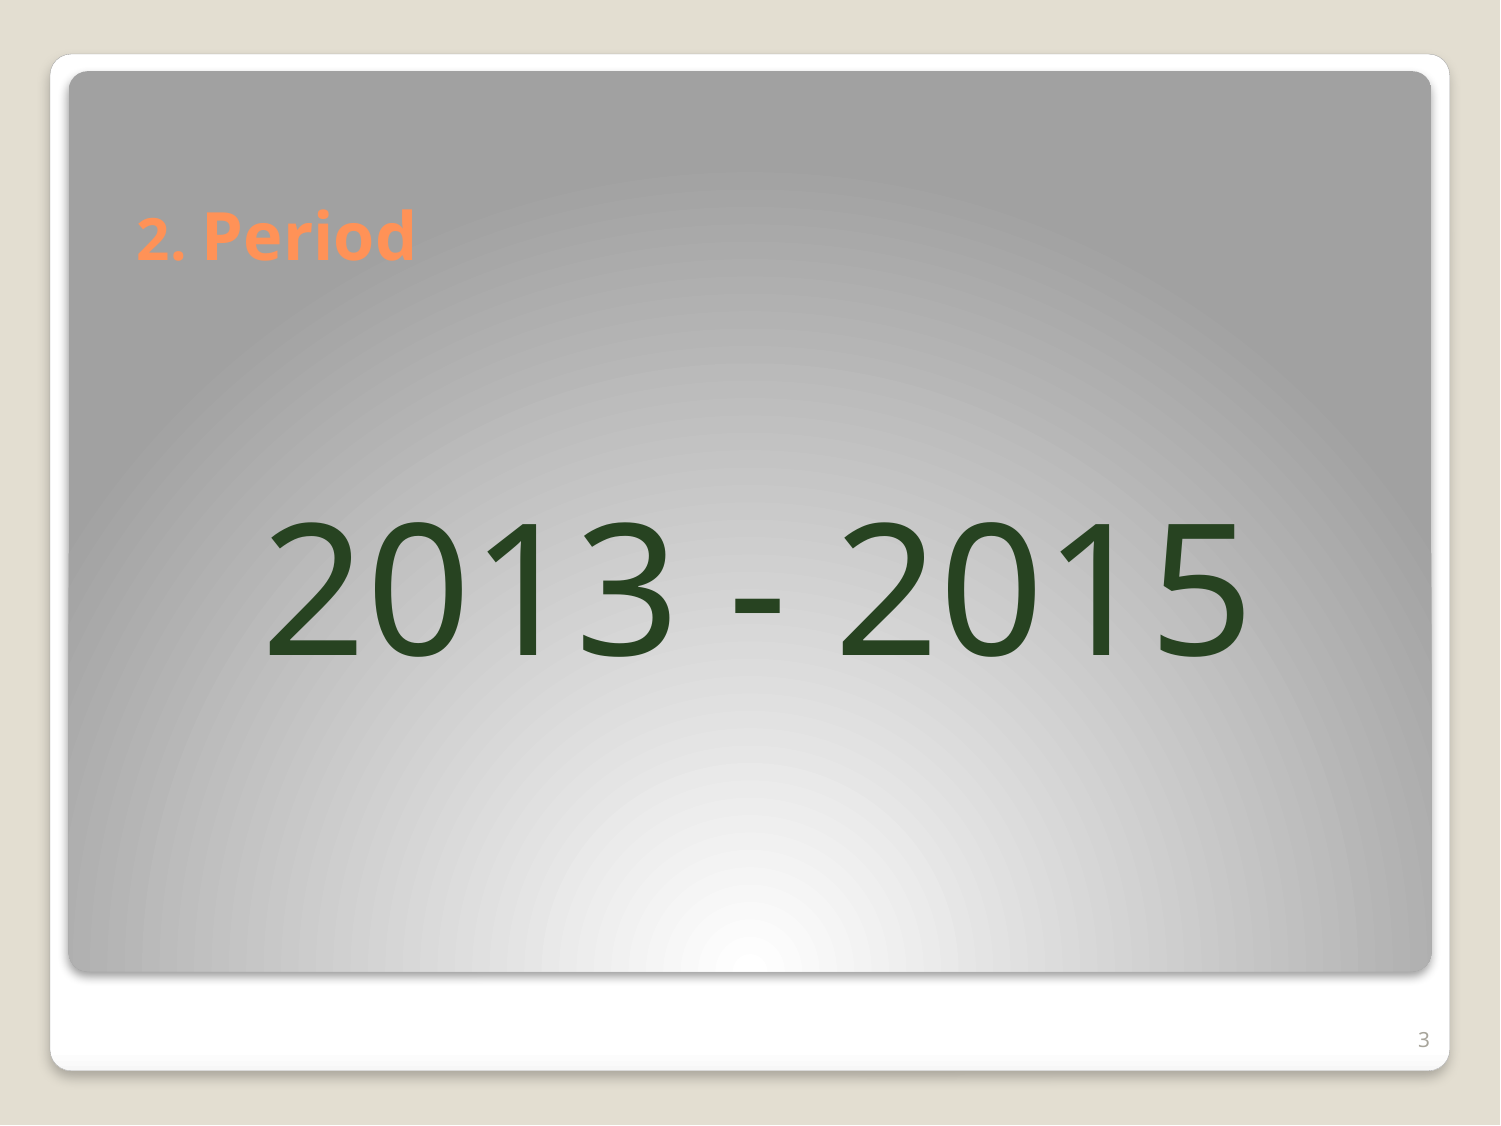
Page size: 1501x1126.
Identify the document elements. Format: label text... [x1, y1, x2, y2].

title 2. Period [0, 58, 1501, 282]
list 2013 - 2015 [0, 457, 1501, 715]
slide_number 3 [1369, 1002, 1445, 1063]
